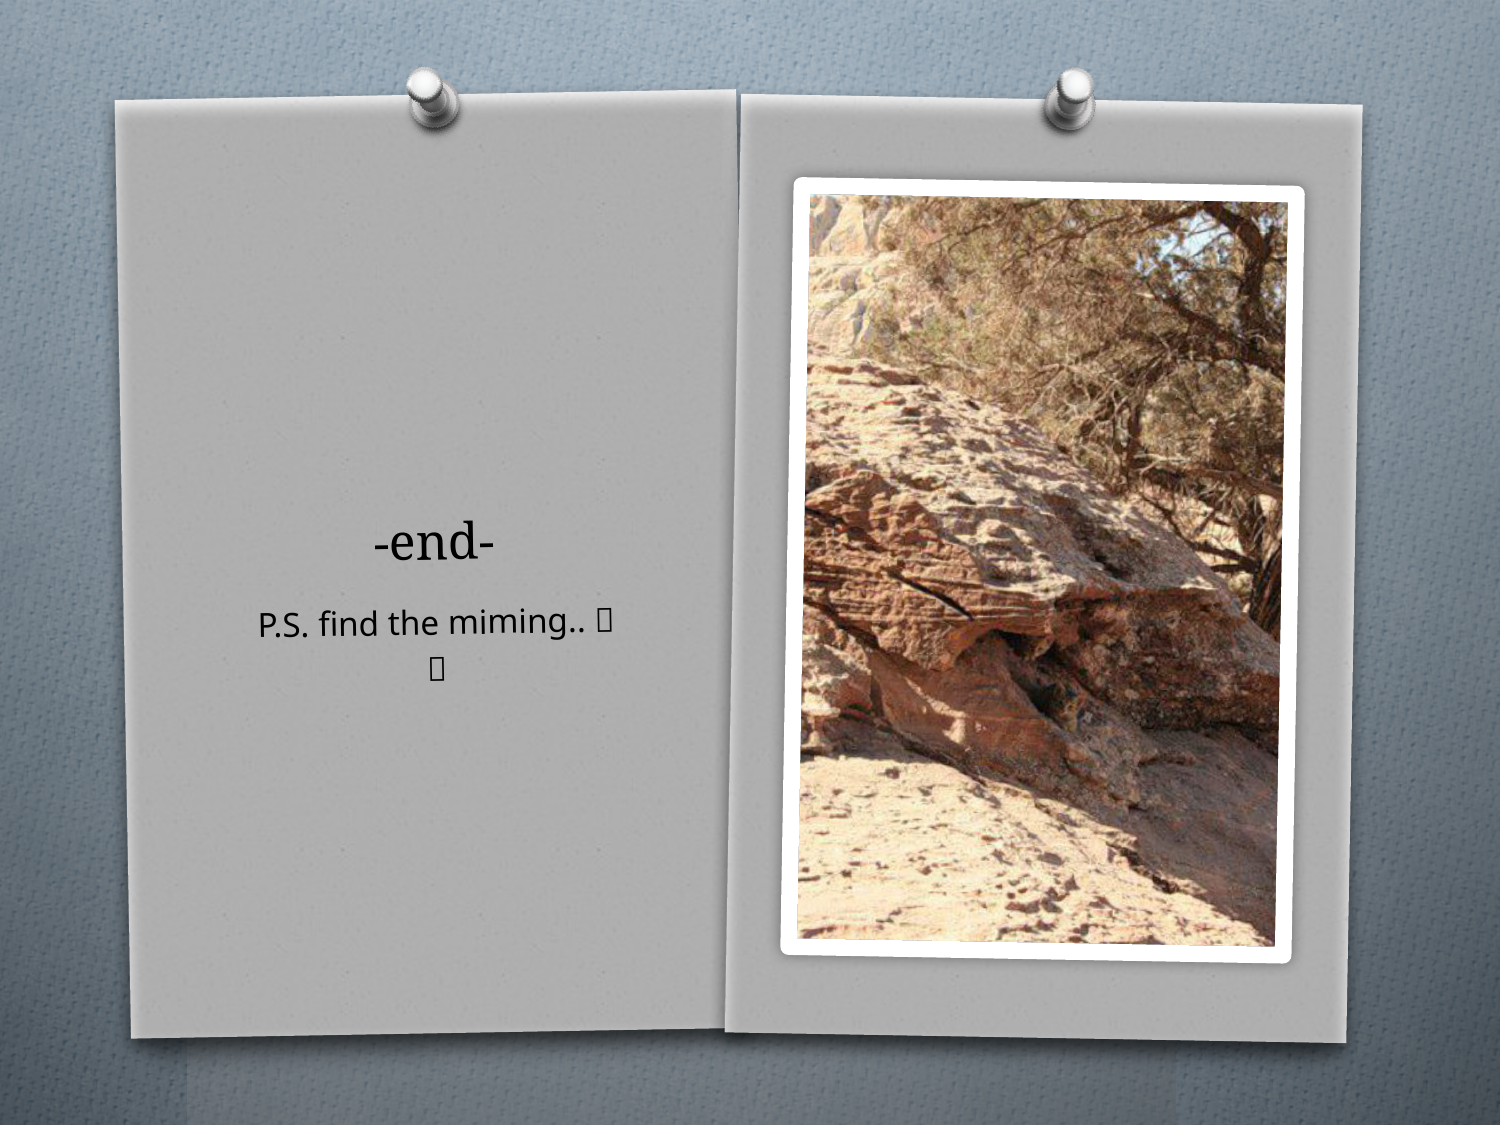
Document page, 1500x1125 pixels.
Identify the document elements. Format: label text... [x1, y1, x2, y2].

list P.S. find the miming..   [186, 589, 692, 944]
picture [1016, 41, 1138, 162]
picture [375, 33, 497, 157]
picture [798, 195, 1287, 946]
title -end- [179, 327, 687, 582]
